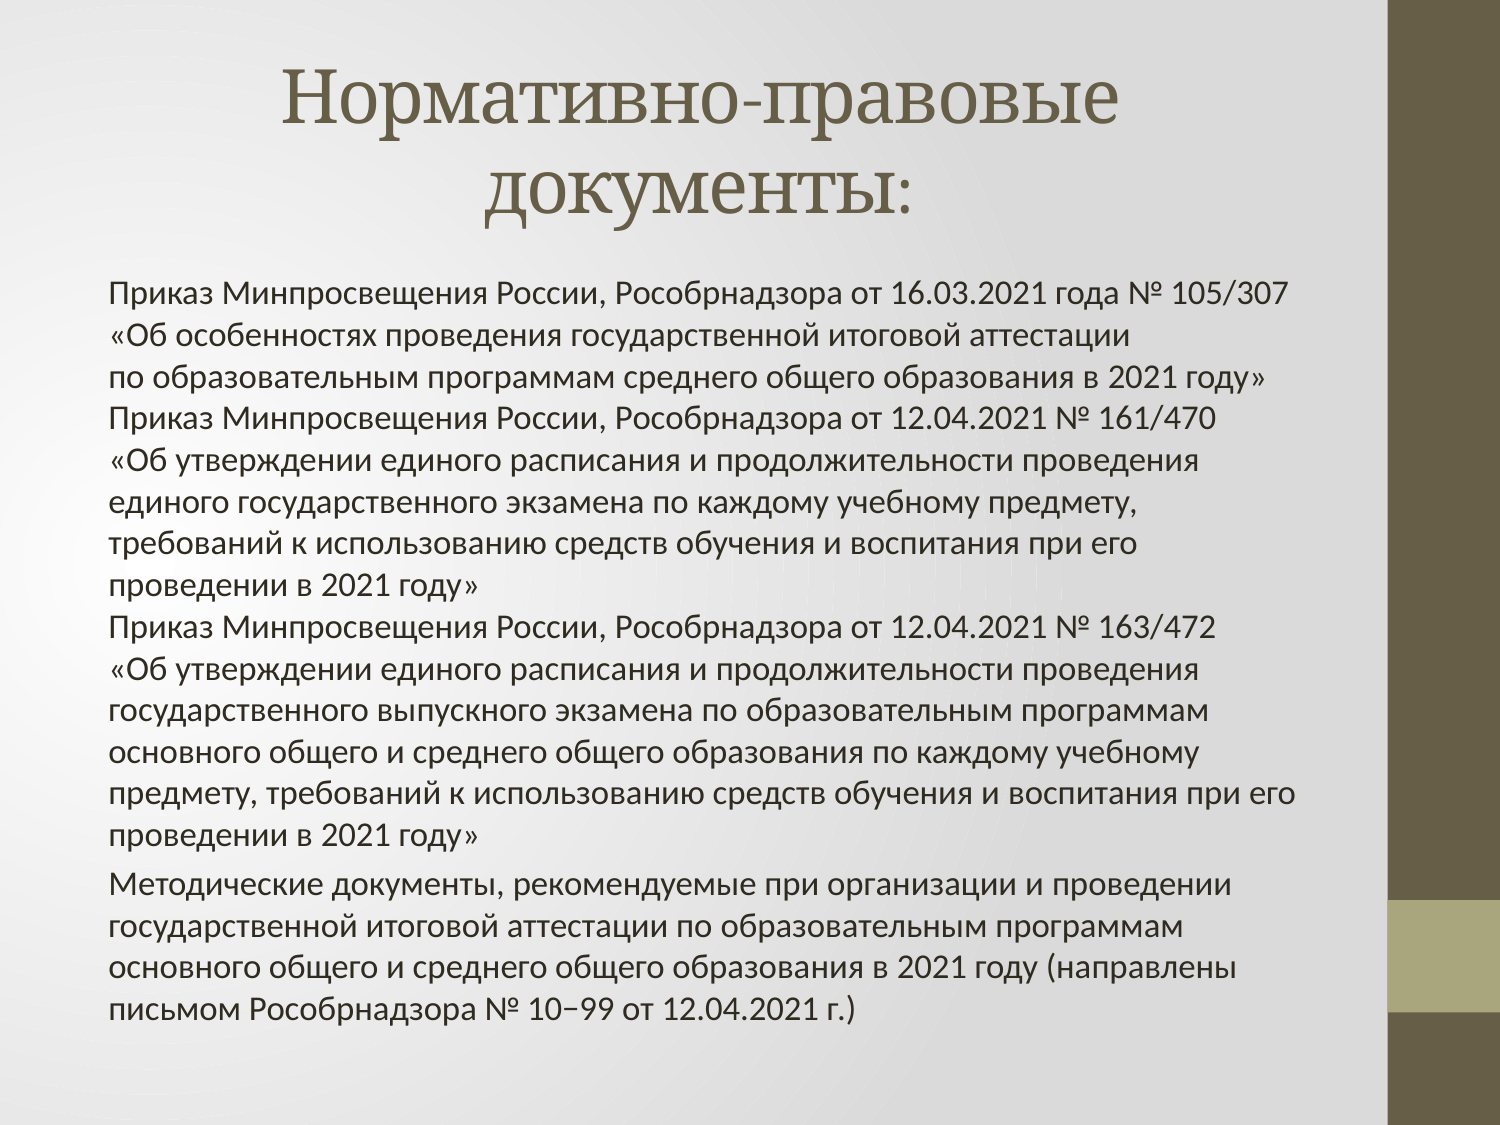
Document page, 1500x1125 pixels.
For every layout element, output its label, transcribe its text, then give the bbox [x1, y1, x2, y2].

title Нормативно-правовые документы: [75, 45, 1325, 233]
list Приказ Минпросвещения России, Рособрнадзора от 16.03.2021 года № 105/307 «Об особенностях проведения государственной итоговой аттестации по образовательным программам среднего общего образования в 2021 году» Приказ Минпросвещения России, Рособрнадзора от 12.04.2021 № 161/470 «Об утверждении единого расписания и продолжительности проведения единого государственного экзамена по каждому учебному предмету, требований к использованию средств обучения и воспитания при его проведении в 2021 году» Приказ Минпросвещения России, Рособрнадзора от 12.04.2021 № 163/472 «Об утверждении единого расписания и продолжительности проведения государственного выпускного экзамена по образовательным программам основного общего и среднего общего образования по каждому учебному предмету, требований к использованию средств обучения и воспитания при его проведении в 2021 году» Методические документы, рекомендуемые при организации и проведении государственной итоговой аттестации по образовательным программам основного общего и среднего общего образования в 2021 году (направлены письмом Рособрнадзора № 10−99 от 12.04.2021 г.) [75, 262, 1325, 1050]
